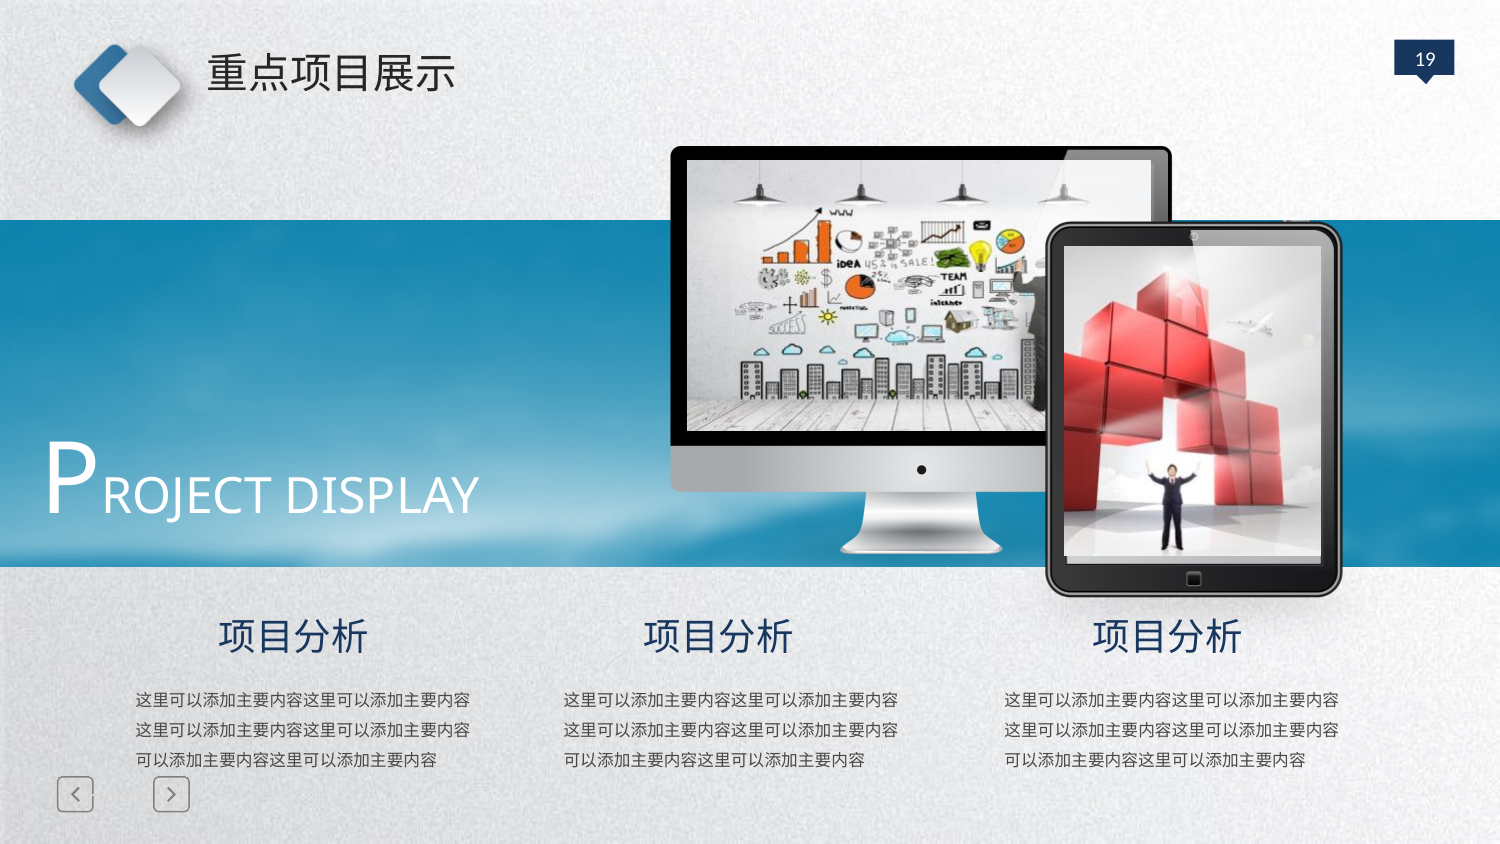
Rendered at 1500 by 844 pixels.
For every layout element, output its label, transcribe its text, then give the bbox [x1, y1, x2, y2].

text_box 这里可以添加主要内容这里可以添加主要内容这里可以添加主要内容这里可以添加主要内容可以添加主要内容这里可以添加主要内容 [124, 673, 485, 775]
text_box 重点项目展示 [195, 41, 469, 103]
text_box 项目分析 [632, 606, 806, 664]
text_box 这里可以添加主要内容这里可以添加主要内容这里可以添加主要内容这里可以添加主要内容可以添加主要内容这里可以添加主要内容 [993, 699, 1354, 775]
text_box 项目分析 [207, 606, 380, 664]
text_box 这里可以添加主要内容这里可以添加主要内容这里可以添加主要内容这里可以添加主要内容可以添加主要内容这里可以添加主要内容 [552, 673, 913, 775]
picture [0, 0, 1500, 844]
